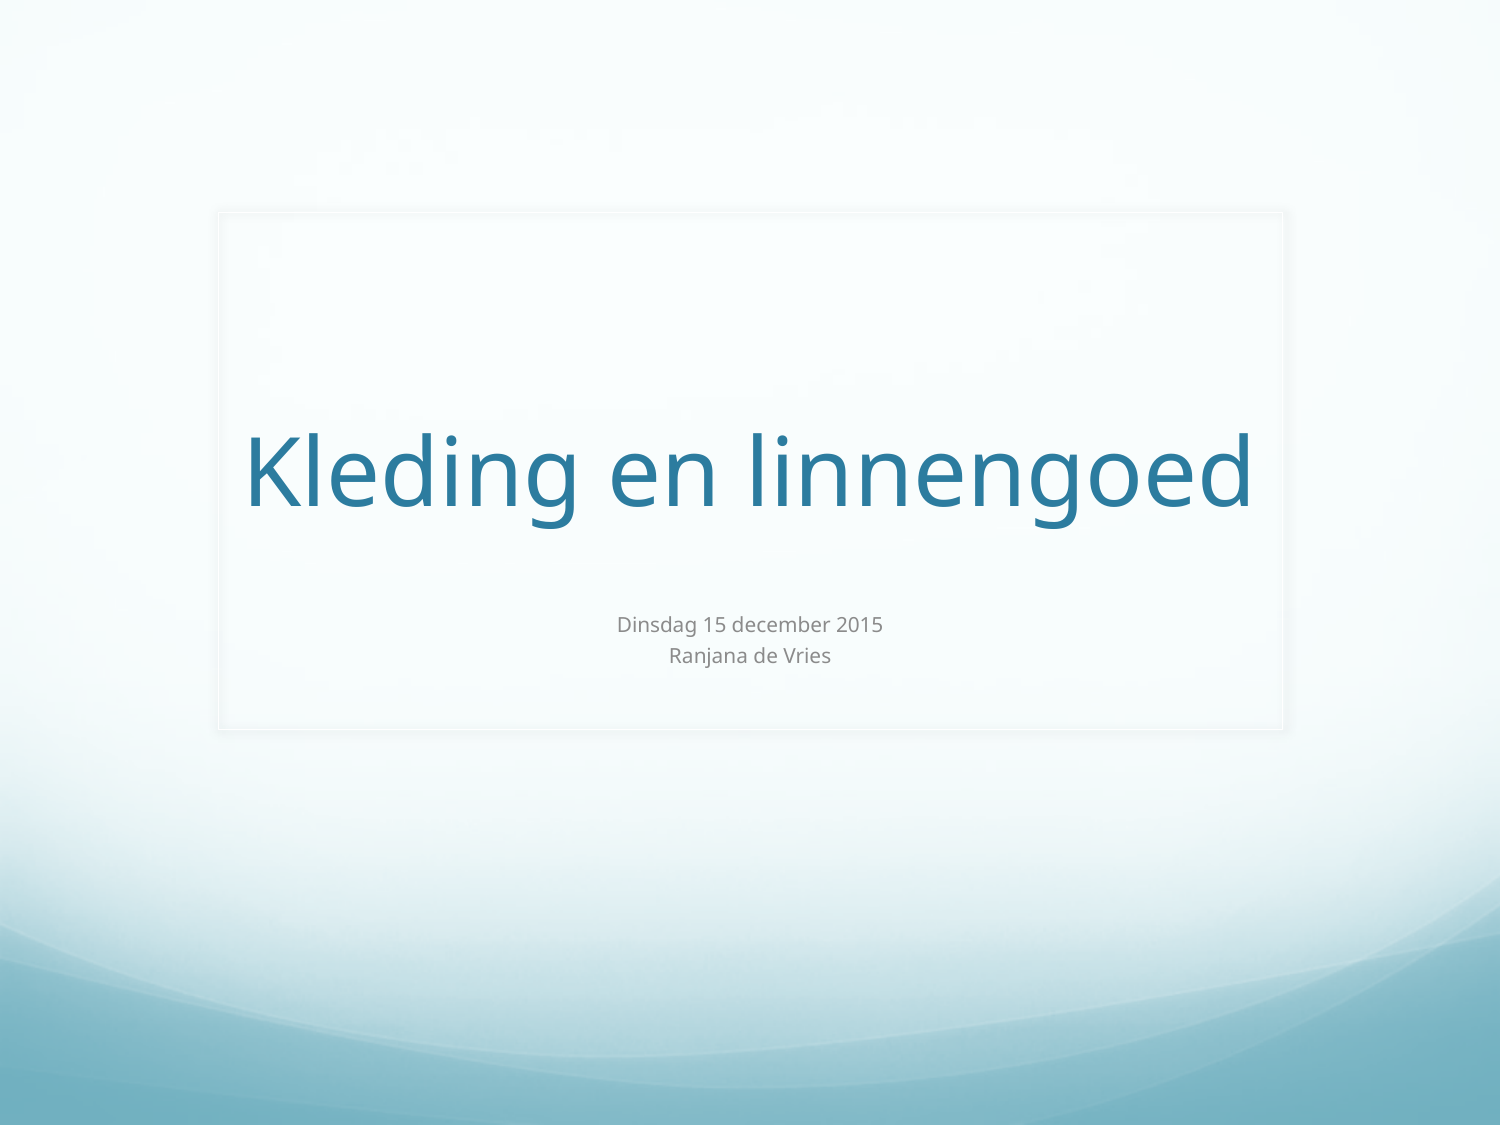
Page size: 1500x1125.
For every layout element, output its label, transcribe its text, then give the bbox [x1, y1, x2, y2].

subtitle Dinsdag 15 december 2015 Ranjana de Vries [217, 541, 1283, 692]
title Kleding en linnengoed [217, 249, 1283, 533]
